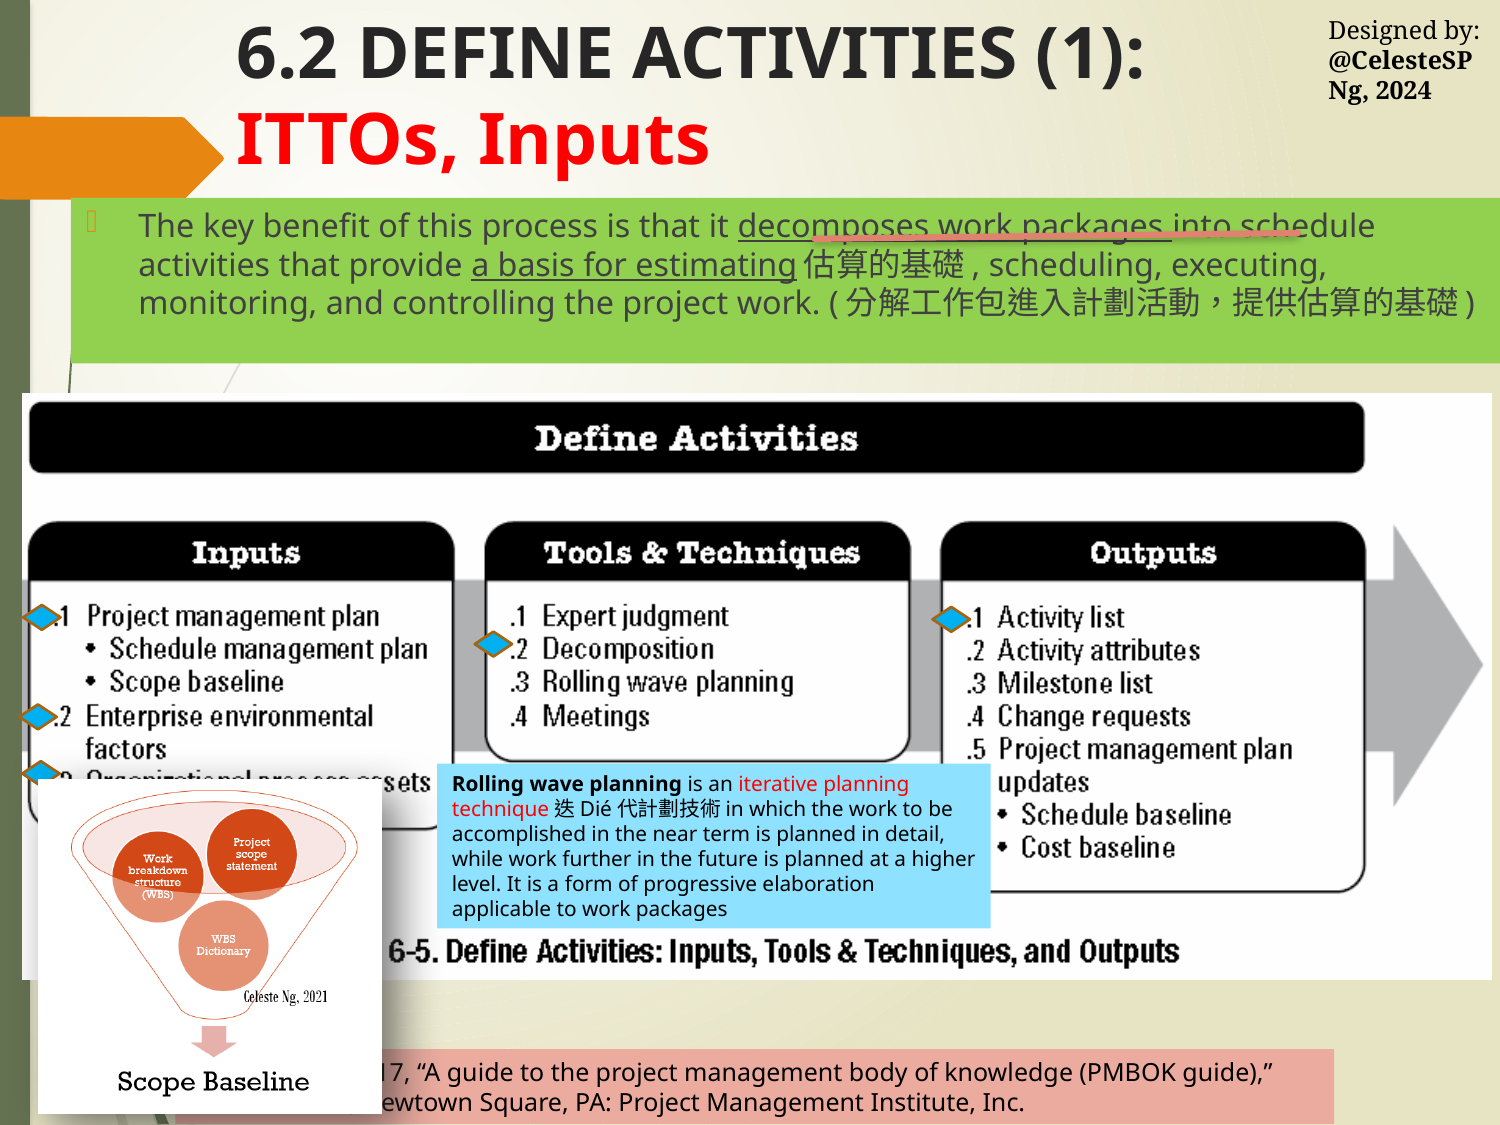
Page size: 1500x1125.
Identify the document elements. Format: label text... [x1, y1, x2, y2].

picture [22, 392, 1492, 1114]
list The key benefit of this process is that it decomposes work packages into schedule activities that provide a basis for estimating估算的基礎, scheduling, executing, monitoring, and controlling the project work. (分解工作包進入計劃活動，提供估算的基礎) [70, 197, 1500, 364]
text_box Source: PMI, 2017, “A guide to the project management body of knowledge (PMBOK guide),” Sixth edition, Newtown Square, PA: Project Management Institute, Inc. [427, 1049, 1335, 1124]
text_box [814, 232, 1299, 240]
title 6.2 DEFINE ACTIVITIES (1): ITTOs, Inputs [221, 0, 1229, 187]
